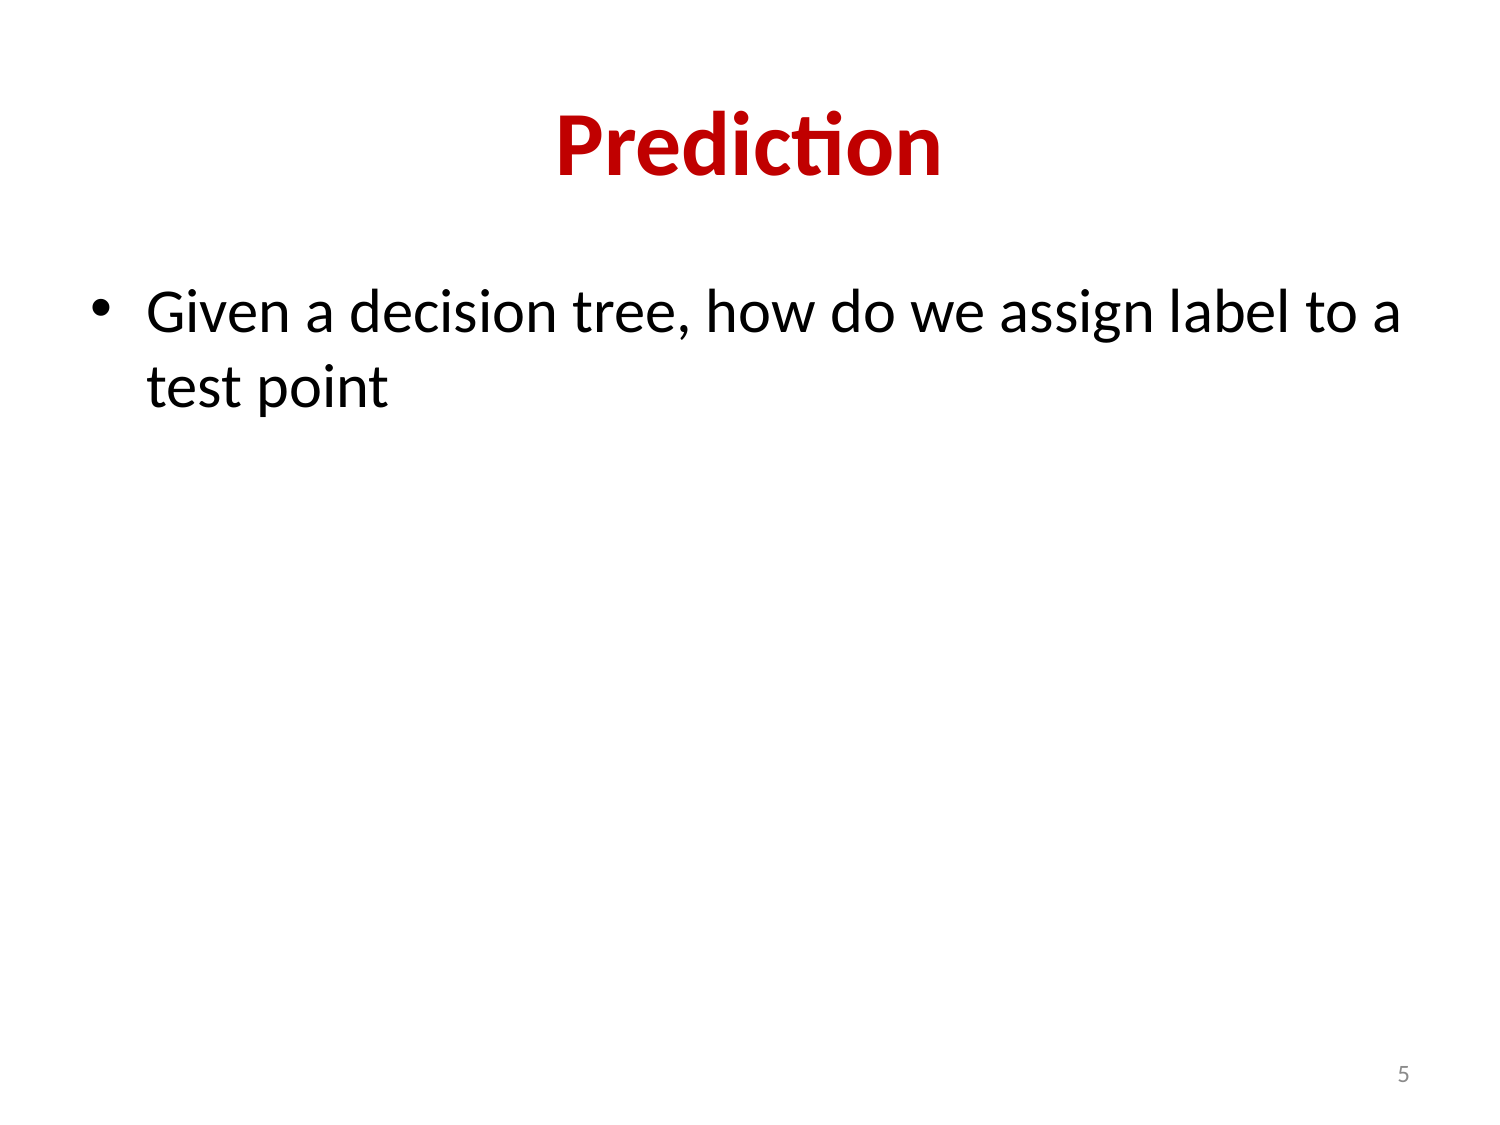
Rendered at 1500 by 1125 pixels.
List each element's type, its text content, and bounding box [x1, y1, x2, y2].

list Given a decision tree, how do we assign label to a test point [75, 262, 1425, 1005]
slide_number 5 [1074, 1042, 1425, 1103]
title Prediction [75, 45, 1425, 233]
